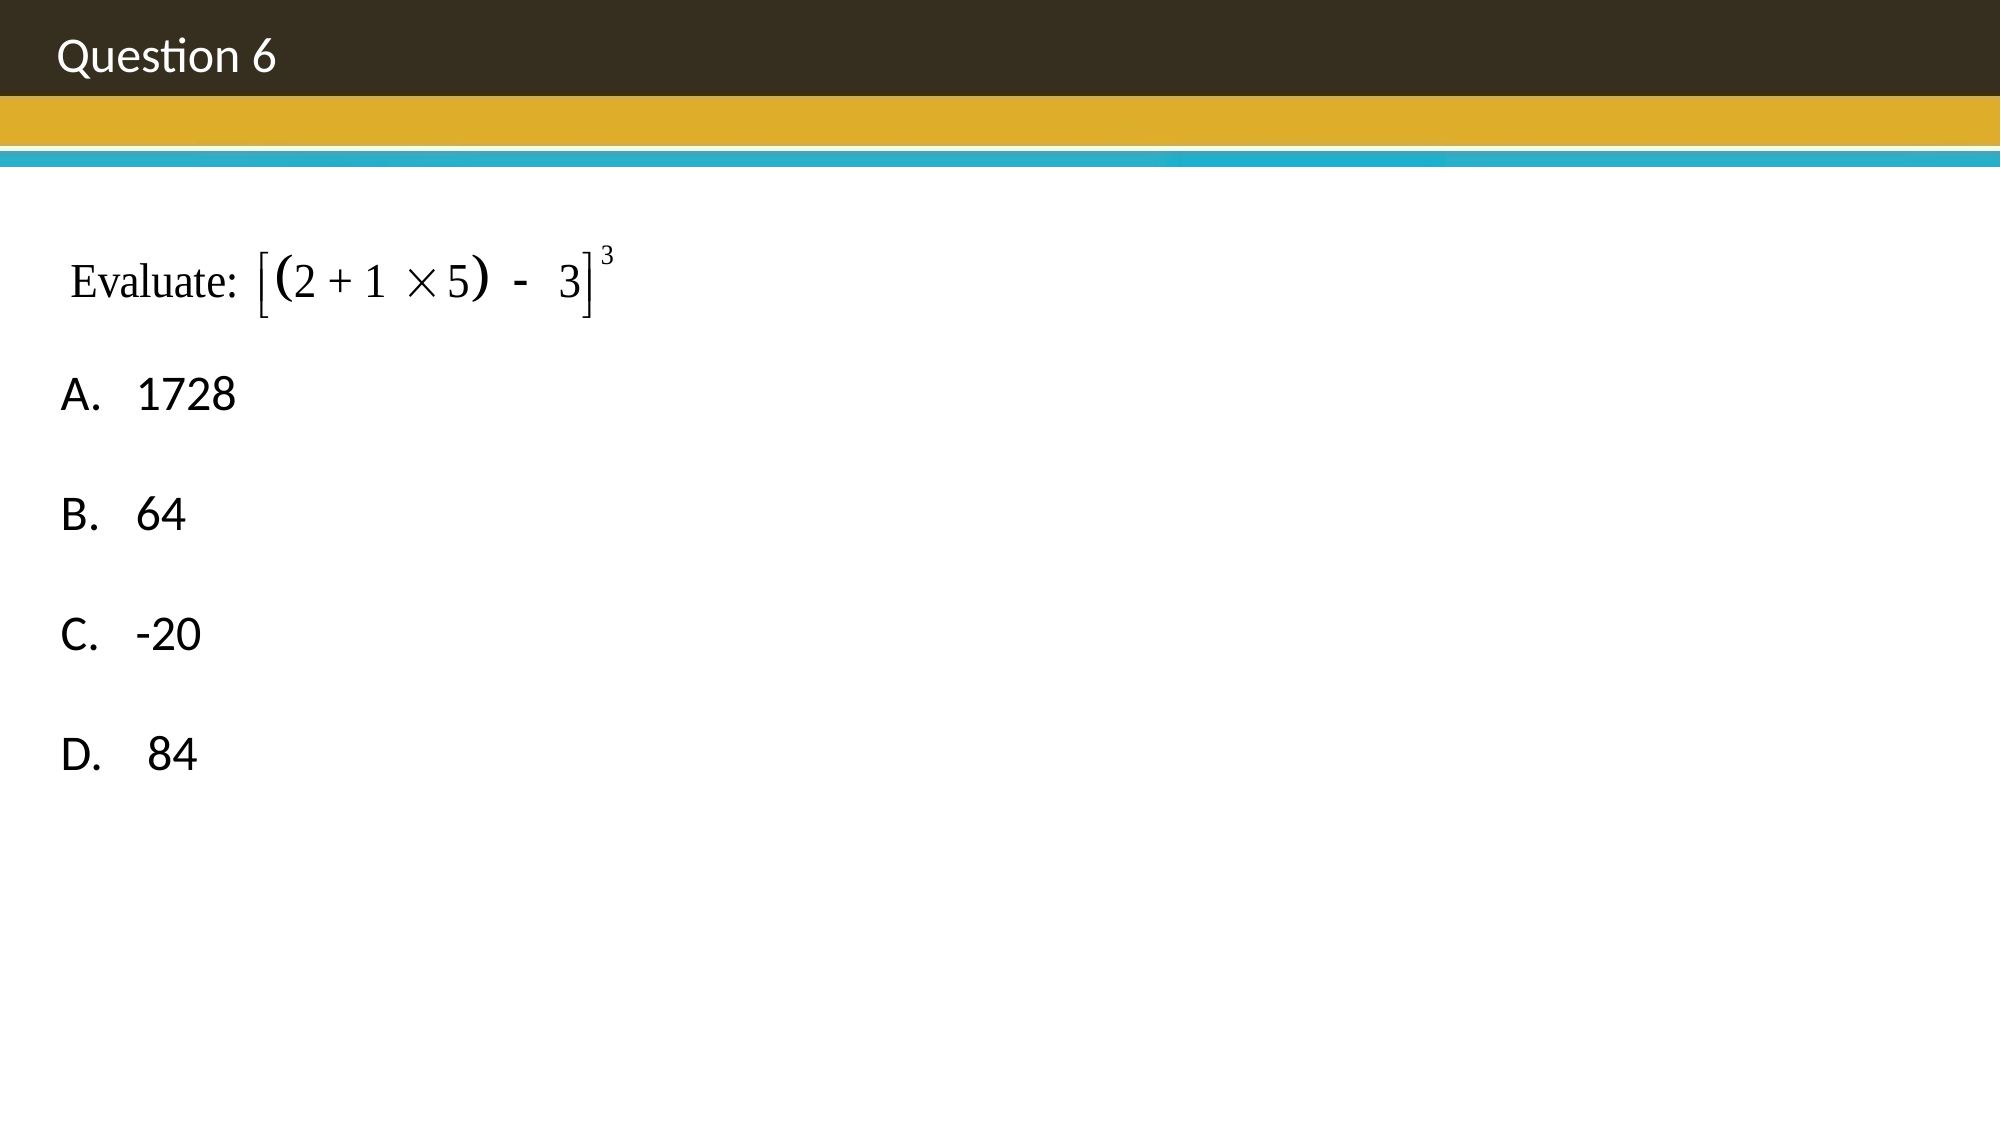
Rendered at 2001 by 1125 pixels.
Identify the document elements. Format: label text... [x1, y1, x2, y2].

text_box Question 6 [41, 14, 293, 90]
picture [63, 232, 623, 330]
text_box 1728 64 -20 84 [45, 233, 1958, 1089]
picture [0, 0, 2000, 167]
